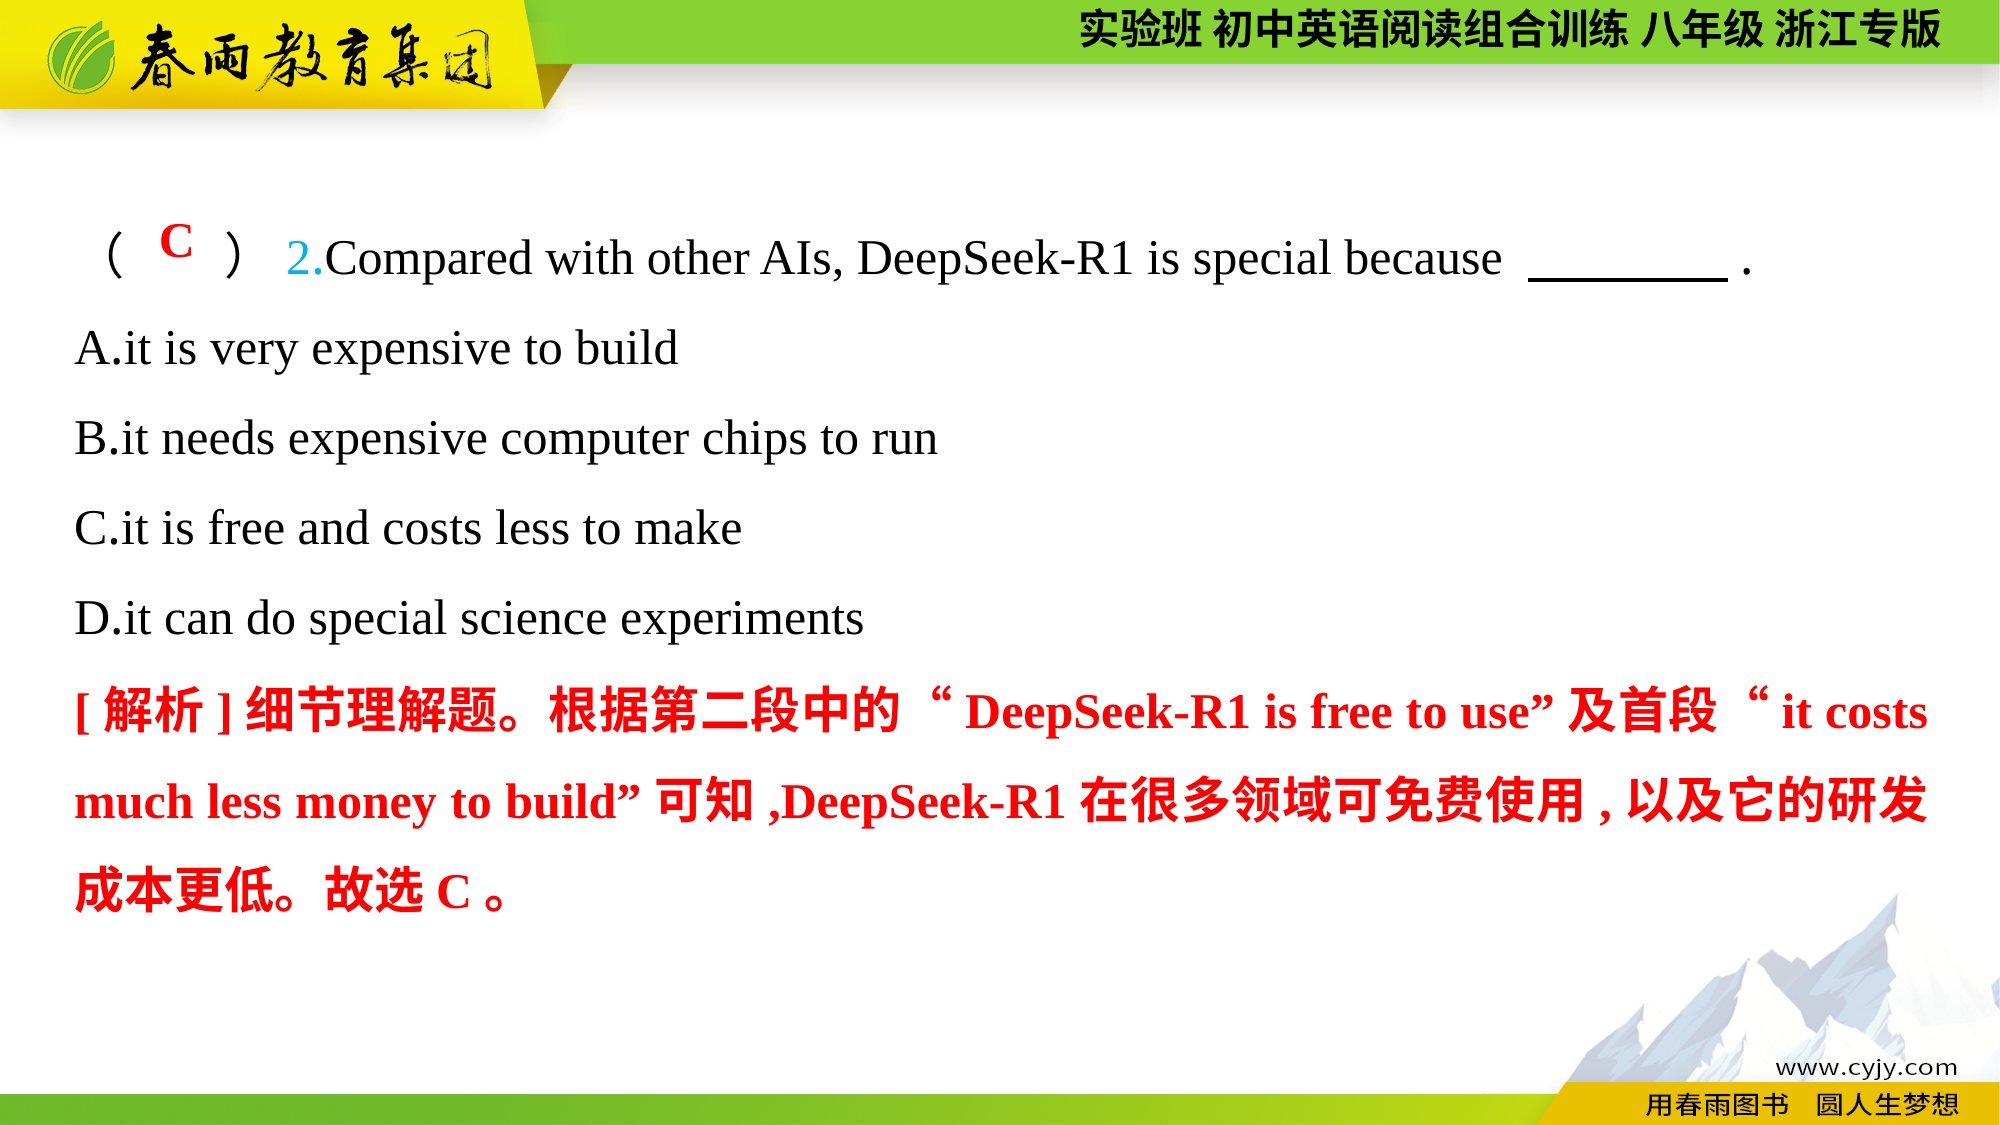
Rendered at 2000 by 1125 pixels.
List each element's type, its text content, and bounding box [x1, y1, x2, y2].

text_box [解析]细节理解题。根据第二段中的“DeepSeek-R1 is free to use”及首段“it costs much less money to build”可知,DeepSeek-R1在很多领域可免费使用,以及它的研发成本更低。故选C。 [59, 640, 1944, 926]
list （ ）2.Compared with other AIs, DeepSeek-R1 is special because . A.it is very expensive to build B.it needs expensive computer chips to run C.it is free and costs less to make D.it can do special science experiments [59, 187, 1944, 640]
picture [0, 0, 2000, 1125]
text_box C [144, 200, 210, 276]
